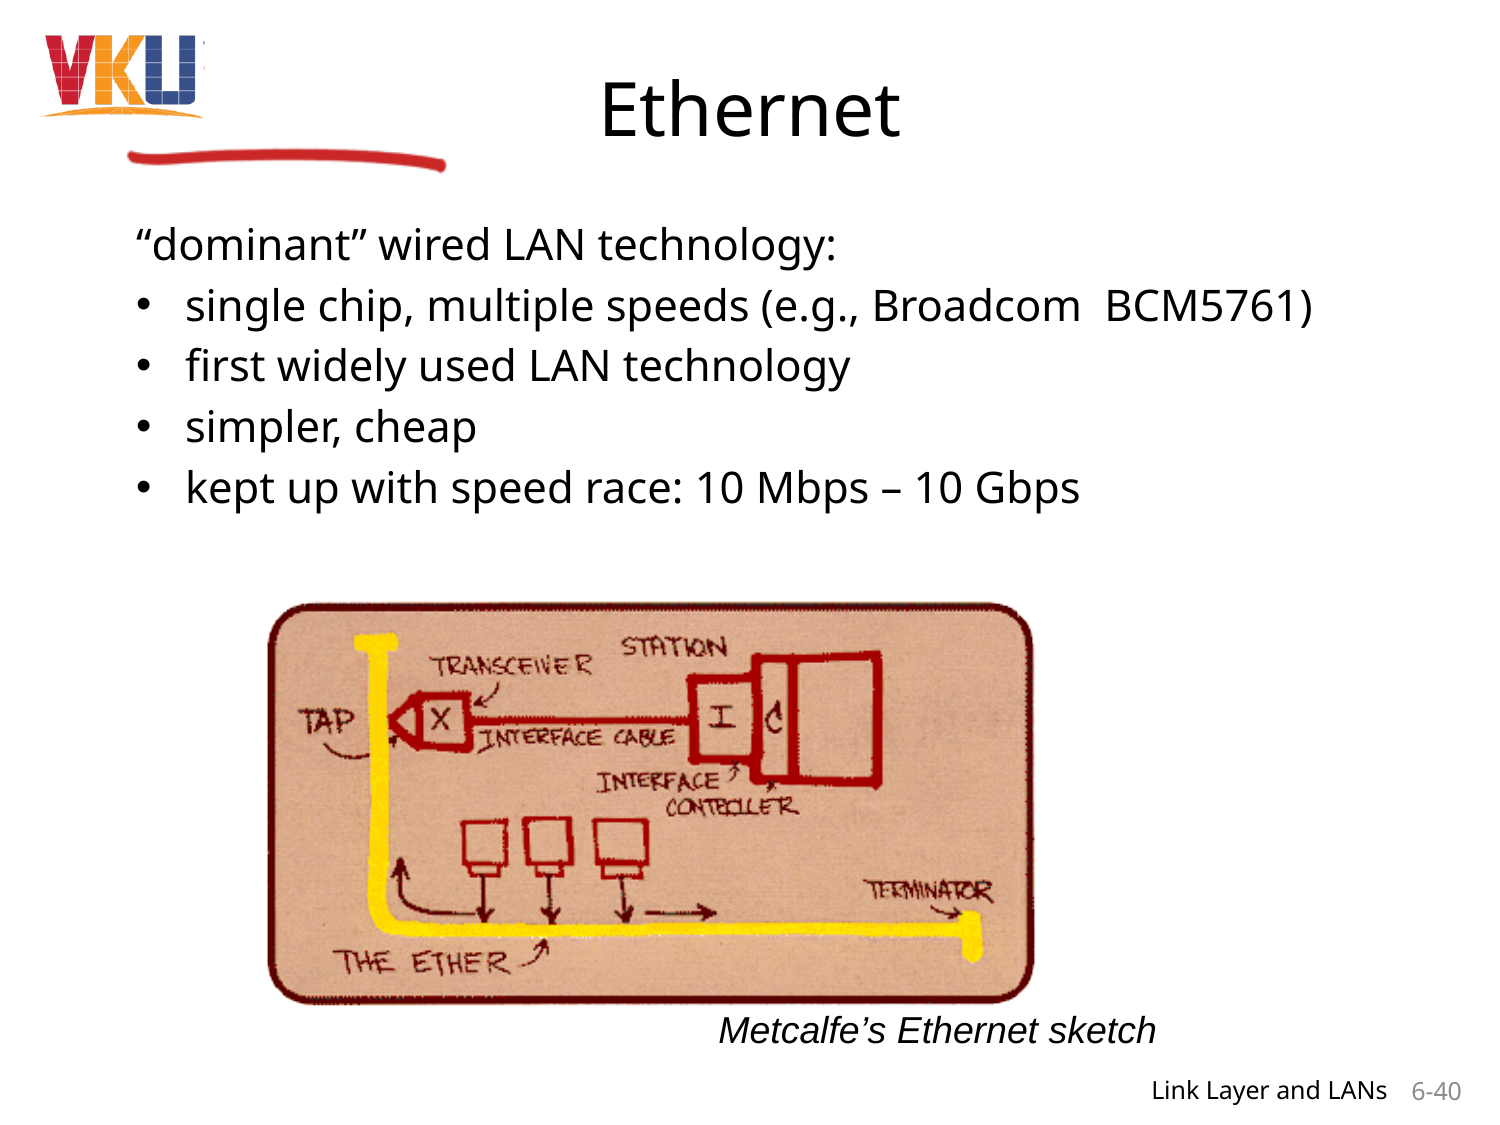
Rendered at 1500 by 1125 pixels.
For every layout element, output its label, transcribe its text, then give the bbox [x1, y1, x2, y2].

picture [126, 143, 451, 181]
footer Link Layer and LANs [1045, 1069, 1404, 1110]
list “dominant” wired LAN technology: single chip, multiple speeds (e.g., Broadcom BCM5761) first widely used LAN technology simpler, cheap kept up with speed race: 10 Mbps – 10 Gbps [121, 209, 1355, 560]
title Ethernet [112, 37, 1388, 175]
slide_number 6-40 [1387, 1069, 1478, 1115]
picture [260, 596, 1041, 1015]
picture [30, 21, 211, 129]
text_box Metcalfe’s Ethernet sketch [703, 998, 1218, 1059]
